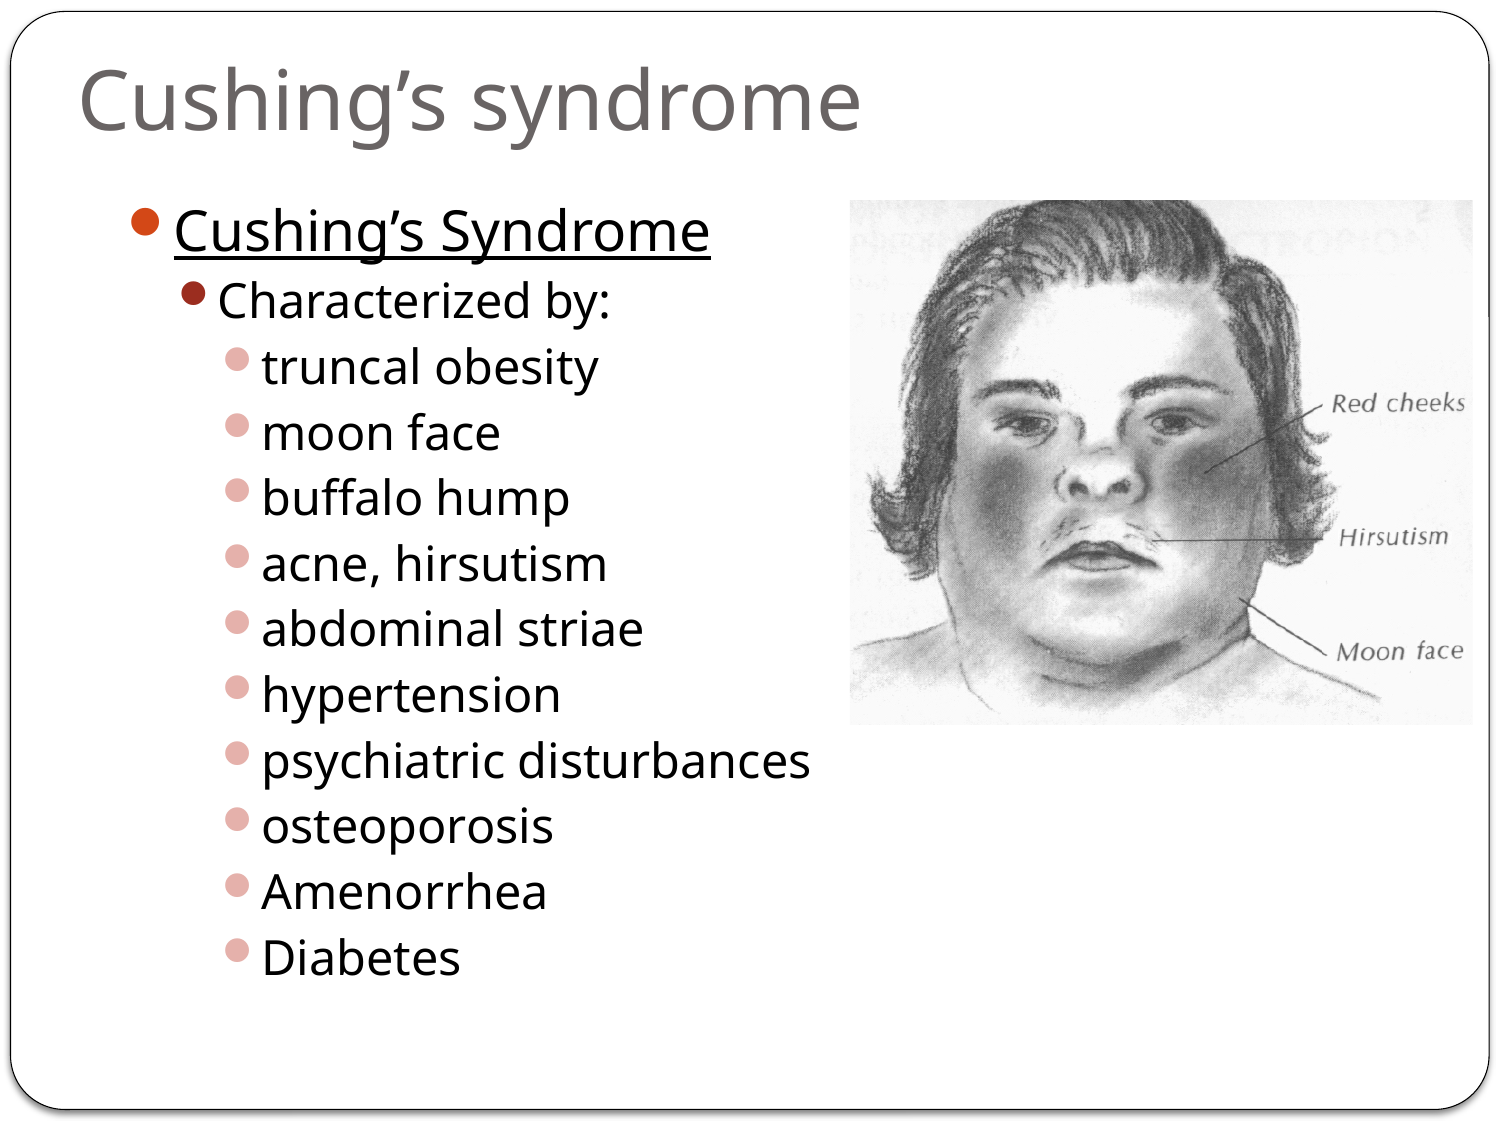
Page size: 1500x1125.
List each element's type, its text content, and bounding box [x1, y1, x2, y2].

title Cushing’s syndrome [62, 37, 1338, 163]
list Cushing’s Syndrome Characterized by: truncal obesity moon face buffalo hump acne, hirsutism abdominal striae hypertension psychiatric disturbances osteoporosis Amenorrhea Diabetes [112, 187, 1088, 1000]
picture [849, 199, 1473, 726]
